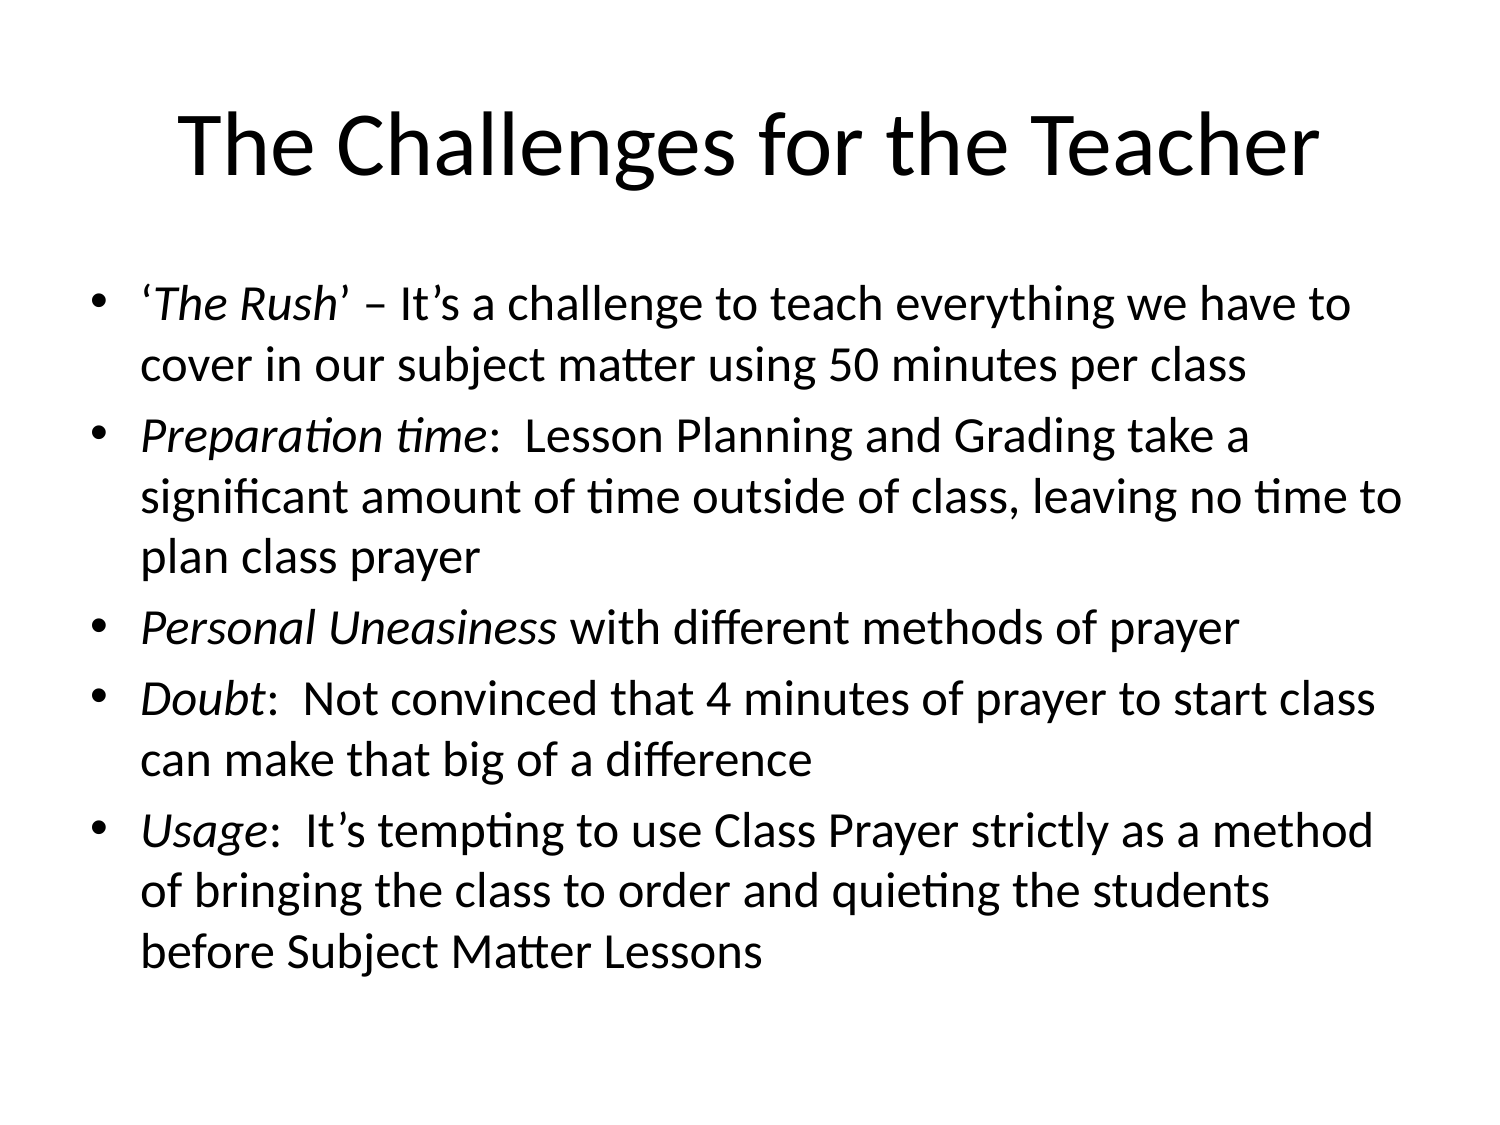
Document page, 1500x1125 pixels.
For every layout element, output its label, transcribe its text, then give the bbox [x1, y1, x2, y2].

title The Challenges for the Teacher [75, 45, 1425, 233]
list ‘The Rush’ – It’s a challenge to teach everything we have to cover in our subject matter using 50 minutes per class Preparation time: Lesson Planning and Grading take a significant amount of time outside of class, leaving no time to plan class prayer Personal Uneasiness with different methods of prayer Doubt: Not convinced that 4 minutes of prayer to start class can make that big of a difference Usage: It’s tempting to use Class Prayer strictly as a method of bringing the class to order and quieting the students before Subject Matter Lessons [75, 262, 1425, 1005]
